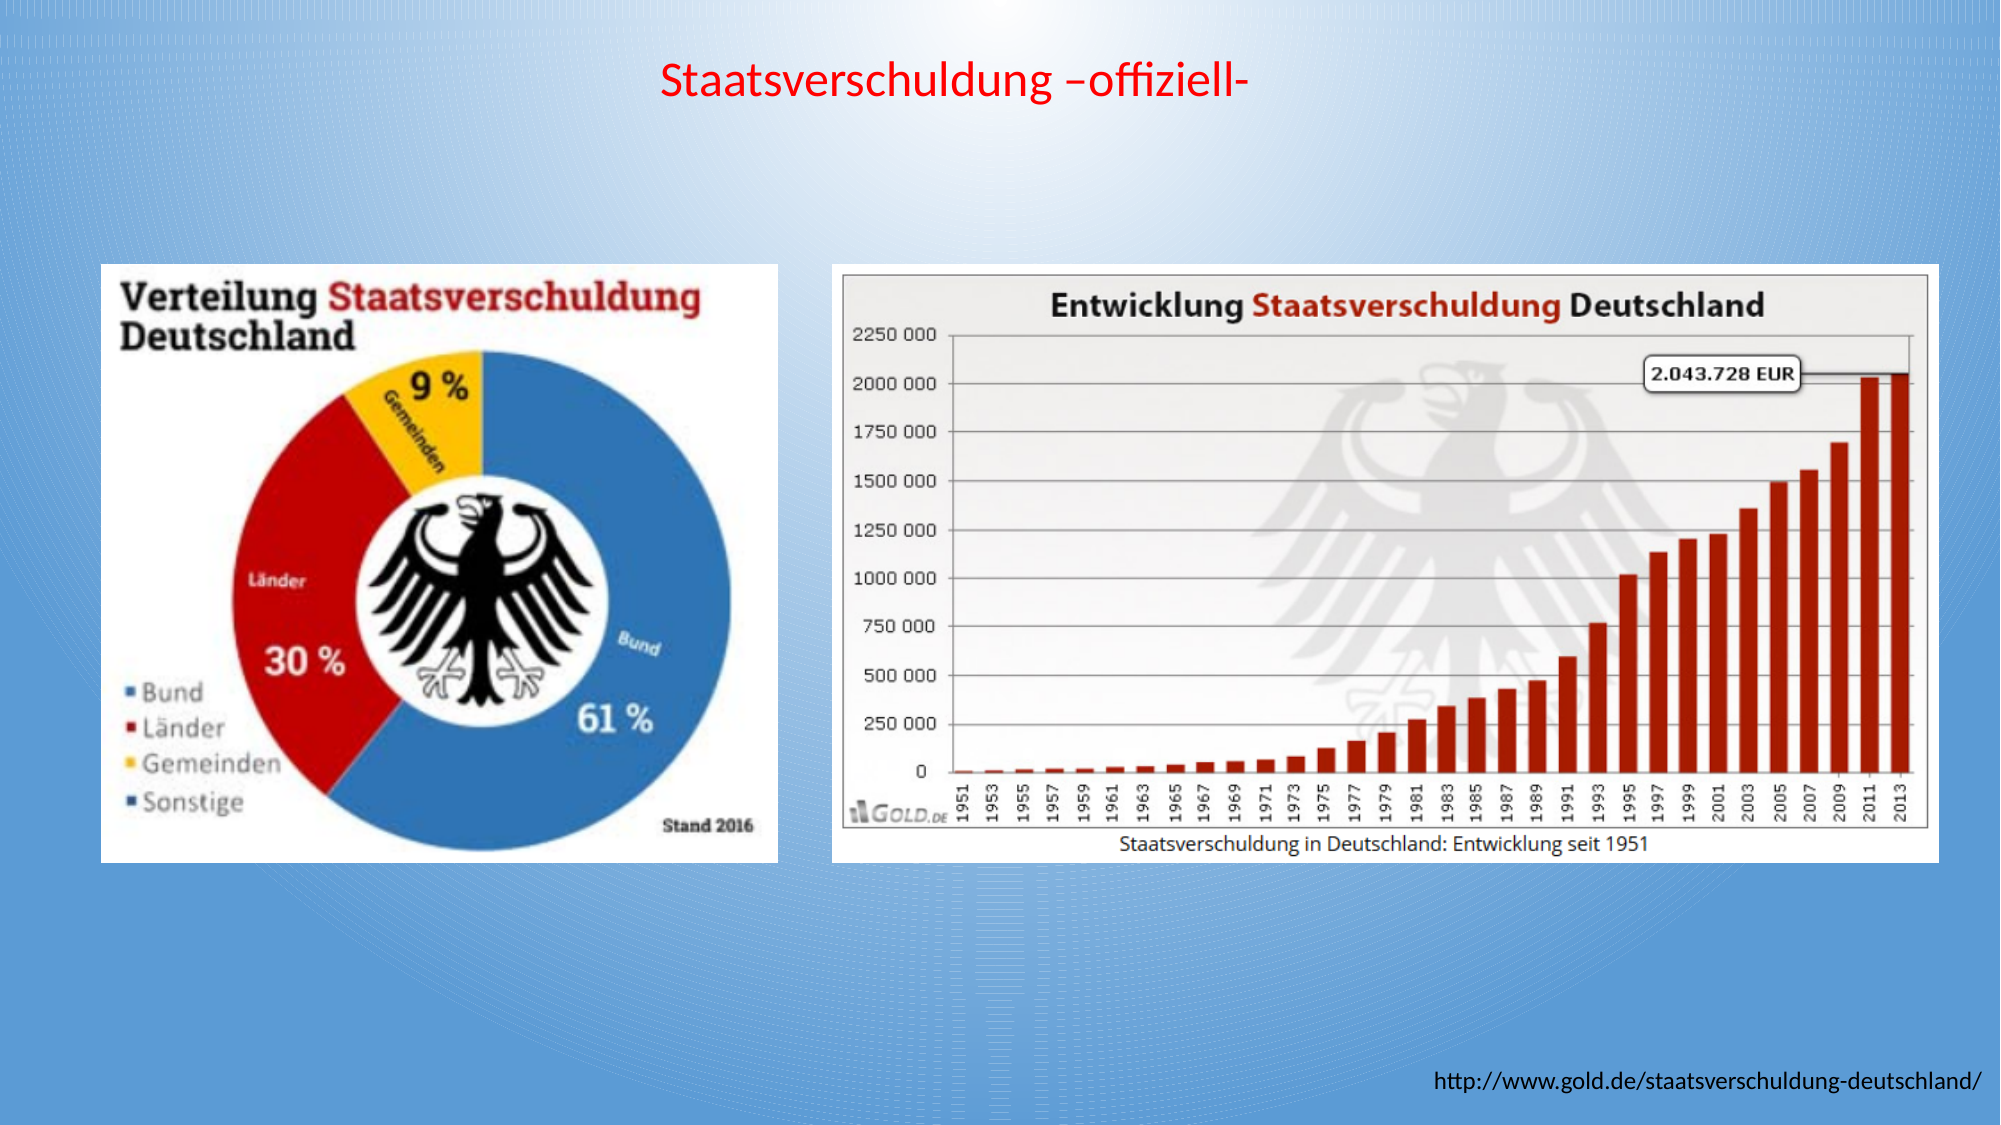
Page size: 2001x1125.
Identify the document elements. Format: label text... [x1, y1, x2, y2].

text_box http://www.gold.de/staatsverschuldung-deutschland/ [1419, 1057, 1999, 1102]
picture [101, 264, 778, 863]
picture [832, 264, 1939, 863]
text_box [305, 53, 1510, 115]
text_box Staatsverschuldung –offiziell- [645, 38, 1266, 114]
